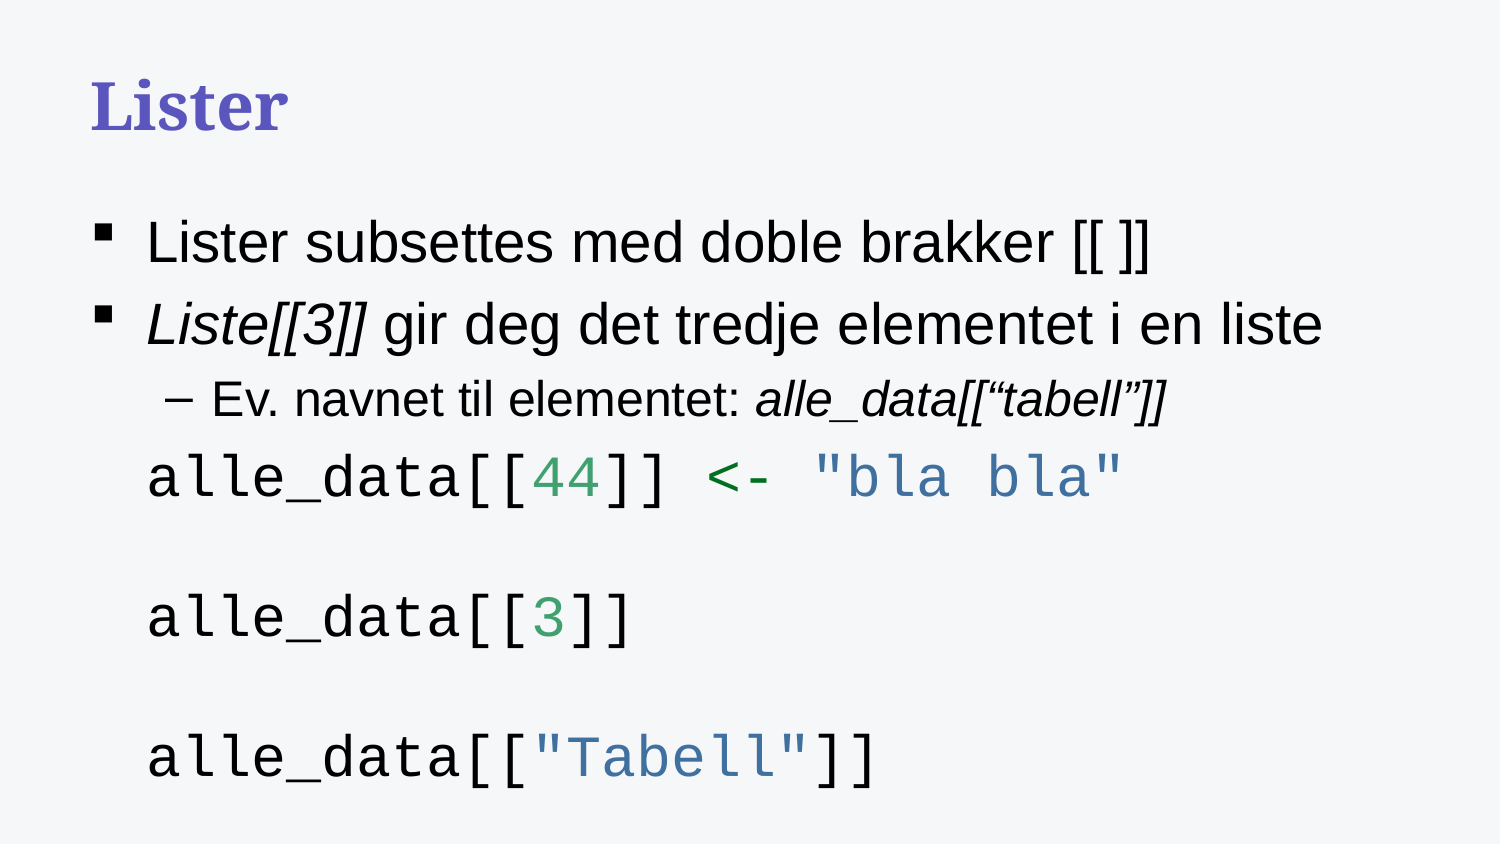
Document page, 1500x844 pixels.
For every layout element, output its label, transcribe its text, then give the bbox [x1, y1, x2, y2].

title Lister [75, 33, 1425, 175]
list Lister subsettes med doble brakker [[ ]] Liste[[3]] gir deg det tredje elementet i en liste Ev. navnet til elementet: alle_data[[“tabell”]] alle_data[[44]] <- "bla bla" alle_data[[3]] alle_data[["Tabell"]] [75, 196, 1425, 754]
